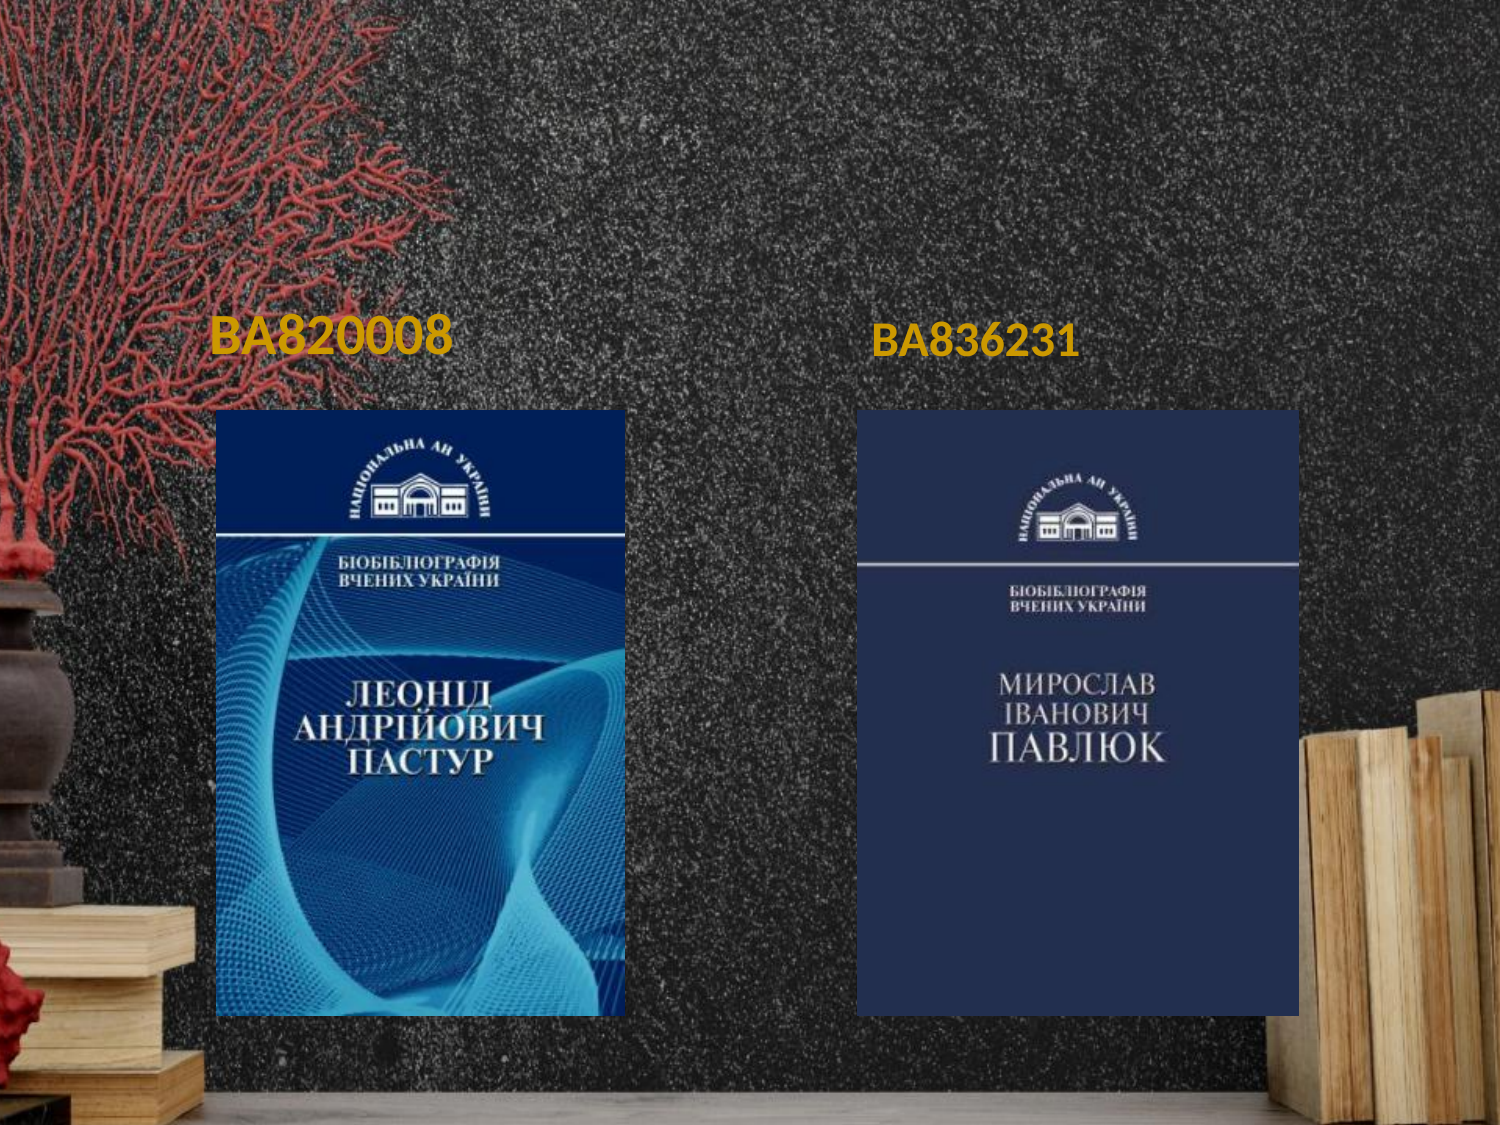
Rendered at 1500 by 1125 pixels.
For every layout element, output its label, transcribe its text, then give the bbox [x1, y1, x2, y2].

list ВА836231 [856, 251, 1425, 375]
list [857, 410, 1299, 1016]
picture [0, 0, 1500, 1125]
list ВА820008 [194, 251, 738, 375]
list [216, 410, 625, 1016]
